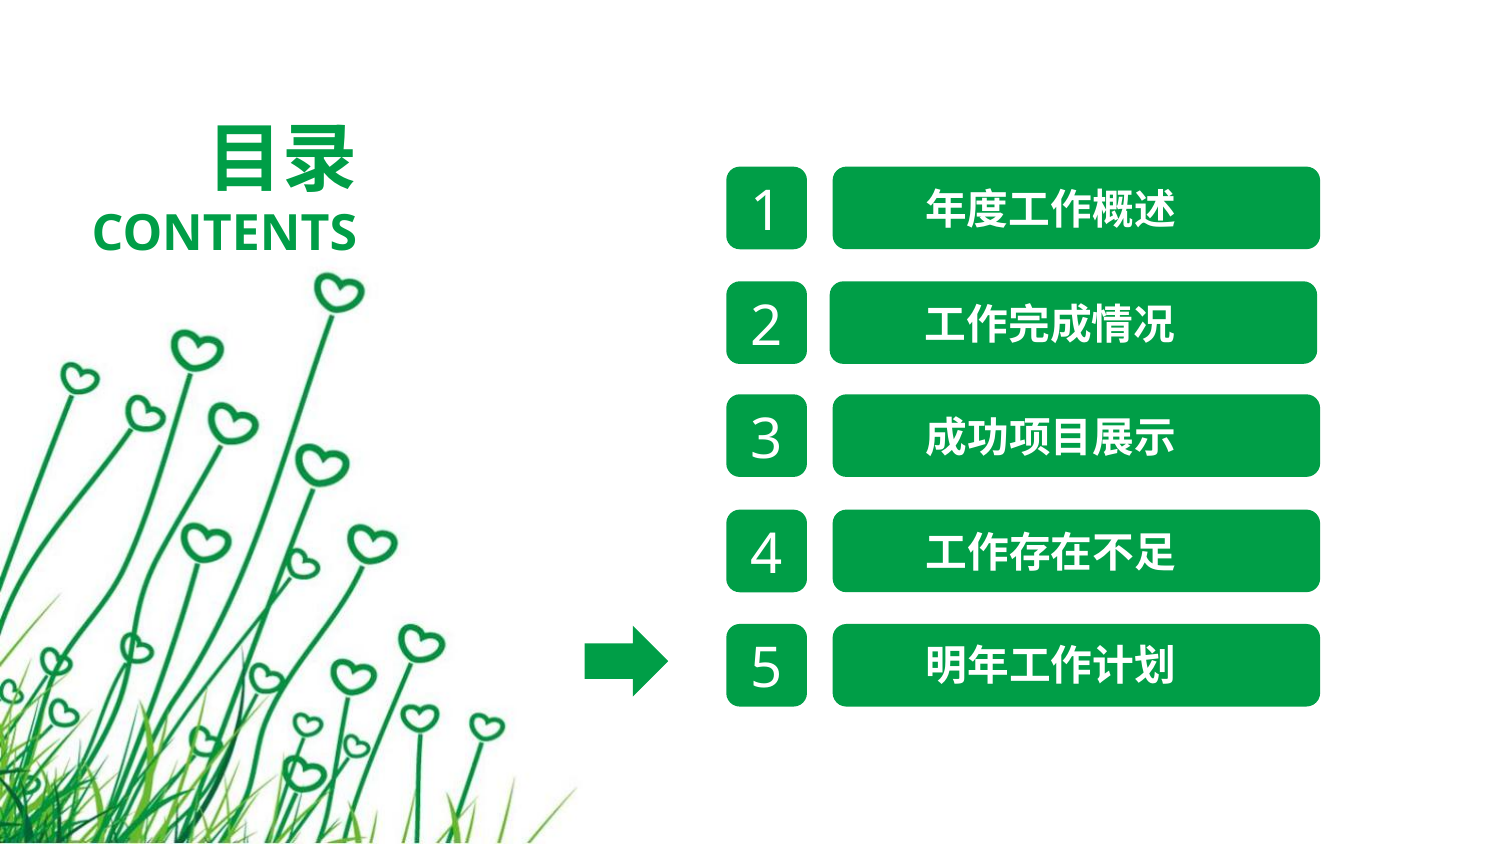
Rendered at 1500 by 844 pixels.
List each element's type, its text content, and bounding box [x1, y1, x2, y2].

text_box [832, 394, 1321, 478]
picture [0, 162, 1211, 844]
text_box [829, 281, 1318, 365]
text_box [832, 509, 1321, 593]
text_box 目录 CONTENTS [17, 102, 372, 161]
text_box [832, 166, 1321, 250]
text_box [832, 623, 1321, 707]
